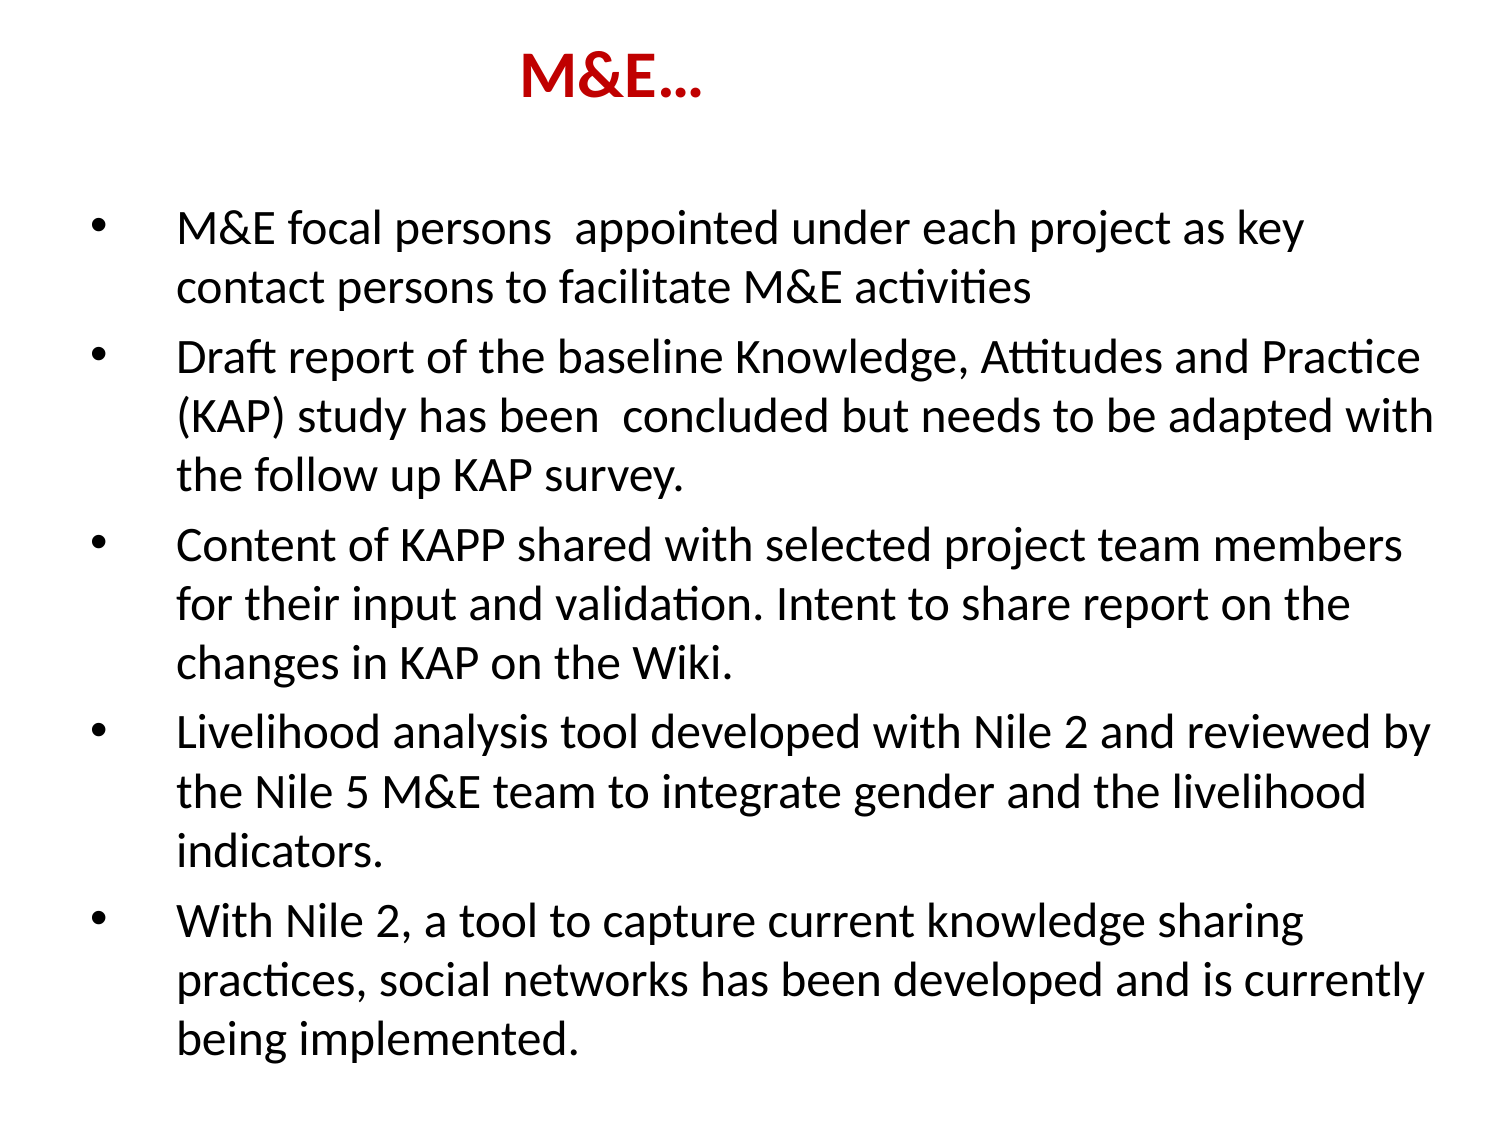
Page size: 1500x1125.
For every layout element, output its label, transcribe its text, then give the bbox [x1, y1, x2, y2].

list M&E focal persons appointed under each project as key contact persons to facilitate M&E activities Draft report of the baseline Knowledge, Attitudes and Practice (KAP) study has been concluded but needs to be adapted with the follow up KAP survey. Content of KAPP shared with selected project team members for their input and validation. Intent to share report on the changes in KAP on the Wiki. Livelihood analysis tool developed with Nile 2 and reviewed by the Nile 5 M&E team to integrate gender and the livelihood indicators. With Nile 2, a tool to capture current knowledge sharing practices, social networks has been developed and is currently being implemented. [75, 187, 1475, 1075]
title M&E… [0, 0, 1288, 143]
